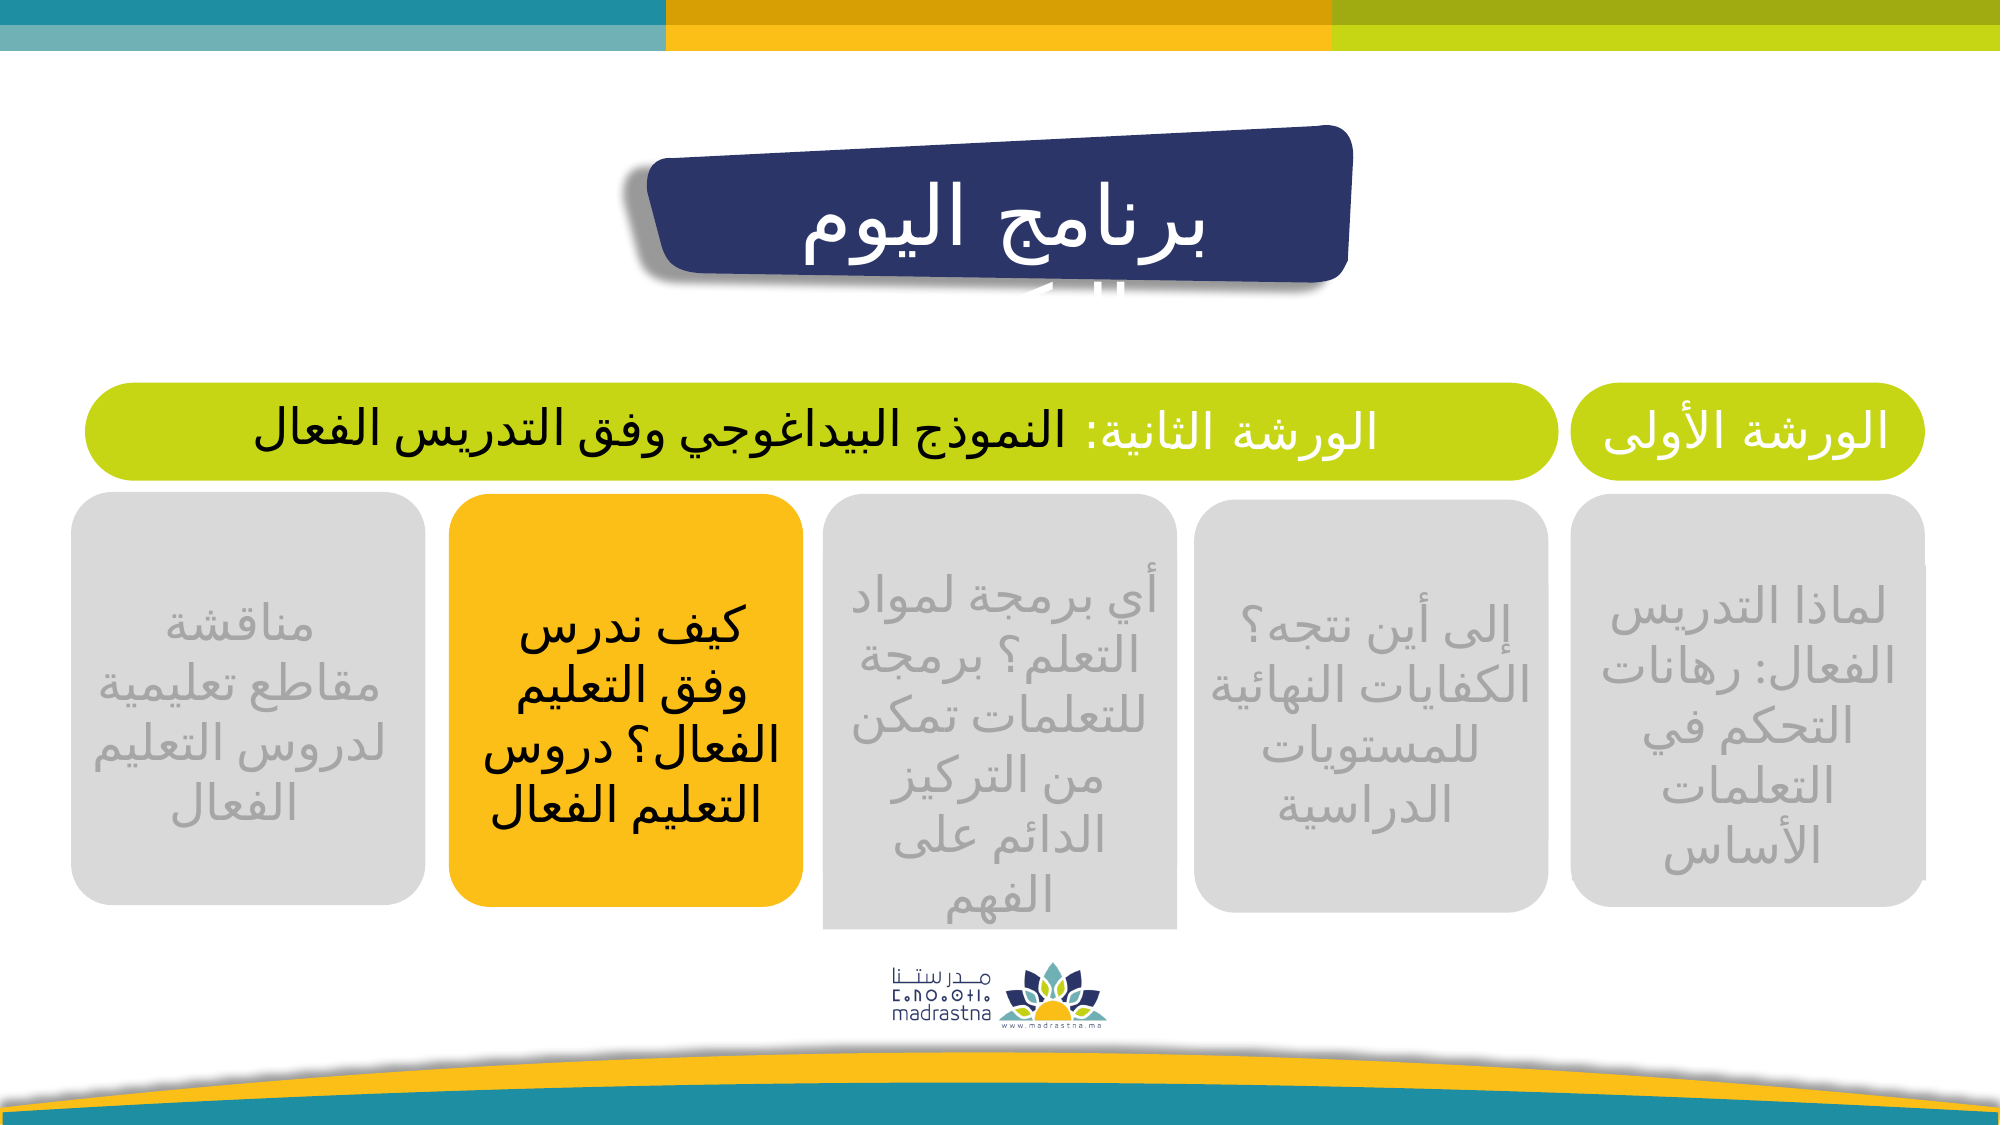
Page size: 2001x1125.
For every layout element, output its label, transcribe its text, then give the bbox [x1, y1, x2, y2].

text_box أي برمجة لمواد التعلم؟ برمجة للتعلمات تمكن من التركيز الدائم على الفهم [822, 554, 1178, 930]
text_box [1194, 840, 1549, 913]
text_box الورشة الثانية: النموذج البيداغوجي وفق التدريس الفعال [84, 386, 1559, 469]
text_box [116, 382, 1540, 393]
text_box [1592, 382, 1902, 391]
text_box [1570, 493, 1925, 872]
text_box [71, 491, 426, 906]
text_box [646, 100, 1354, 296]
text_box [1194, 499, 1549, 585]
text_box مناقشة مقاطع تعليمية لدروس التعليم الفعال [77, 583, 404, 838]
text_box [1585, 465, 1912, 481]
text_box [0, 1052, 2000, 1125]
text_box [822, 493, 1178, 554]
picture [893, 962, 1107, 1028]
text_box إلى أين نتجه؟ الكفايات النهائية للمستويات الدراسية [1194, 585, 1549, 840]
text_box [0, 0, 2000, 52]
text_box [1573, 881, 1922, 907]
text_box [448, 493, 804, 907]
text_box الورشة الأولى [1566, 390, 1927, 467]
text_box لماذا التدريس الفعال: رهانات التحكم في التعلمات الأساس [1571, 565, 1927, 881]
text_box كيف ندرس وفق التعليم الفعال؟ دروس التعليم الفعال [455, 585, 810, 840]
text_box [95, 462, 1542, 481]
